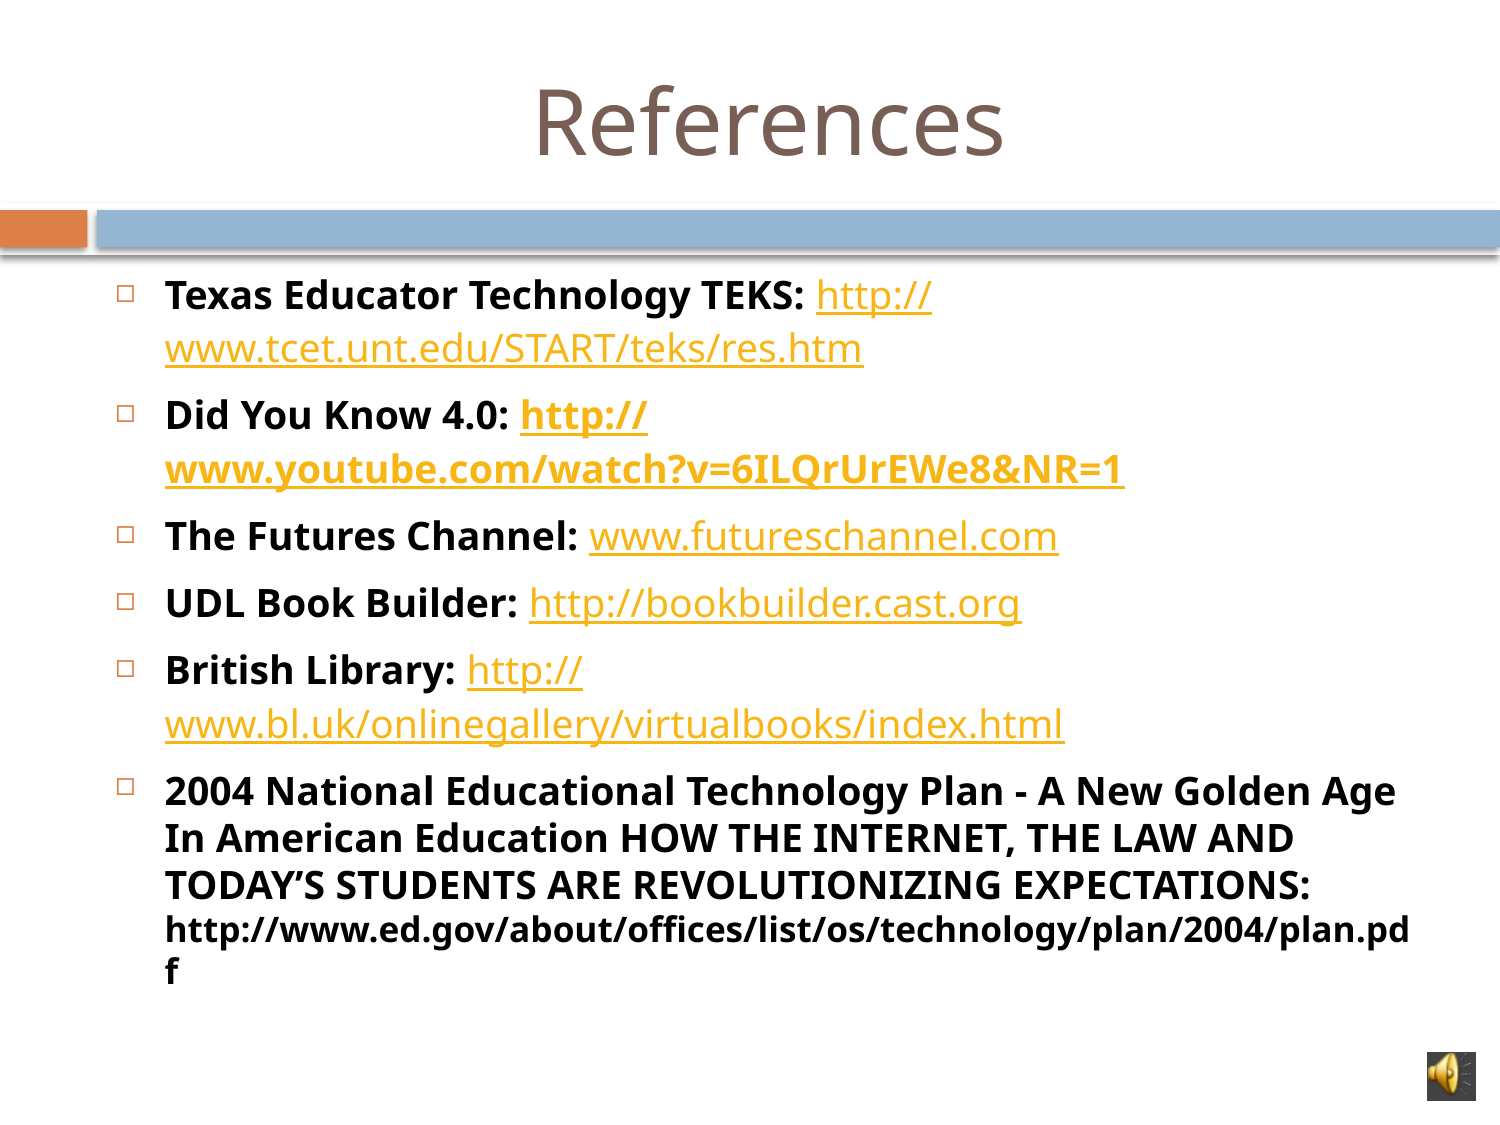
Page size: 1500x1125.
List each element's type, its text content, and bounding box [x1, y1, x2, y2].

picture [1426, 1051, 1477, 1102]
title References [100, 37, 1438, 200]
list Texas Educator Technology TEKS: http://www.tcet.unt.edu/START/teks/res.htm Did You Know 4.0: http://www.youtube.com/watch?v=6ILQrUrEWe8&NR=1 The Futures Channel: www.futureschannel.com UDL Book Builder: http://bookbuilder.cast.org British Library: http://www.bl.uk/onlinegallery/virtualbooks/index.html 2004 National Educational Technology Plan - A New Golden Age In American Education HOW THE INTERNET, THE LAW AND TODAY’S STUDENTS ARE REVOLUTIONIZING EXPECTATIONS: http://www.ed.gov/about/offices/list/os/technology/plan/2004/plan.pdf [100, 262, 1438, 1000]
